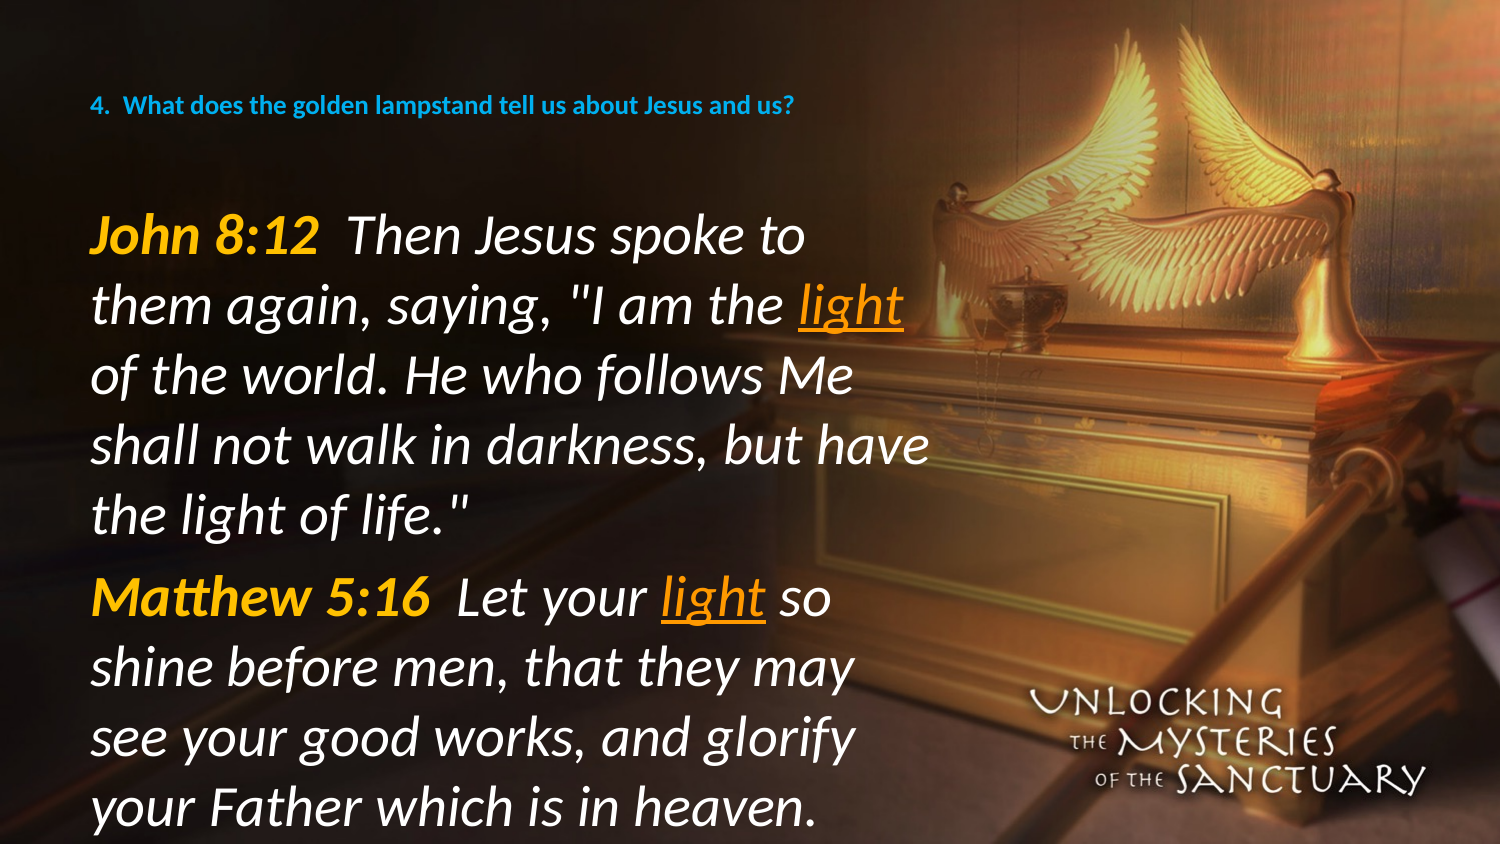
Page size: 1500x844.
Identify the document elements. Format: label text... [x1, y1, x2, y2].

list John 8:12 Then Jesus spoke to them again, saying, "I am the light of the world. He who follows Me shall not walk in darkness, but have the light of life." Matthew 5:16 Let your light so shine before men, that they may see your good works, and glorify your Father which is in heaven. [75, 188, 953, 844]
title 4. What does the golden lampstand tell us about Jesus and us? [75, 33, 1425, 175]
picture [0, 0, 1500, 844]
